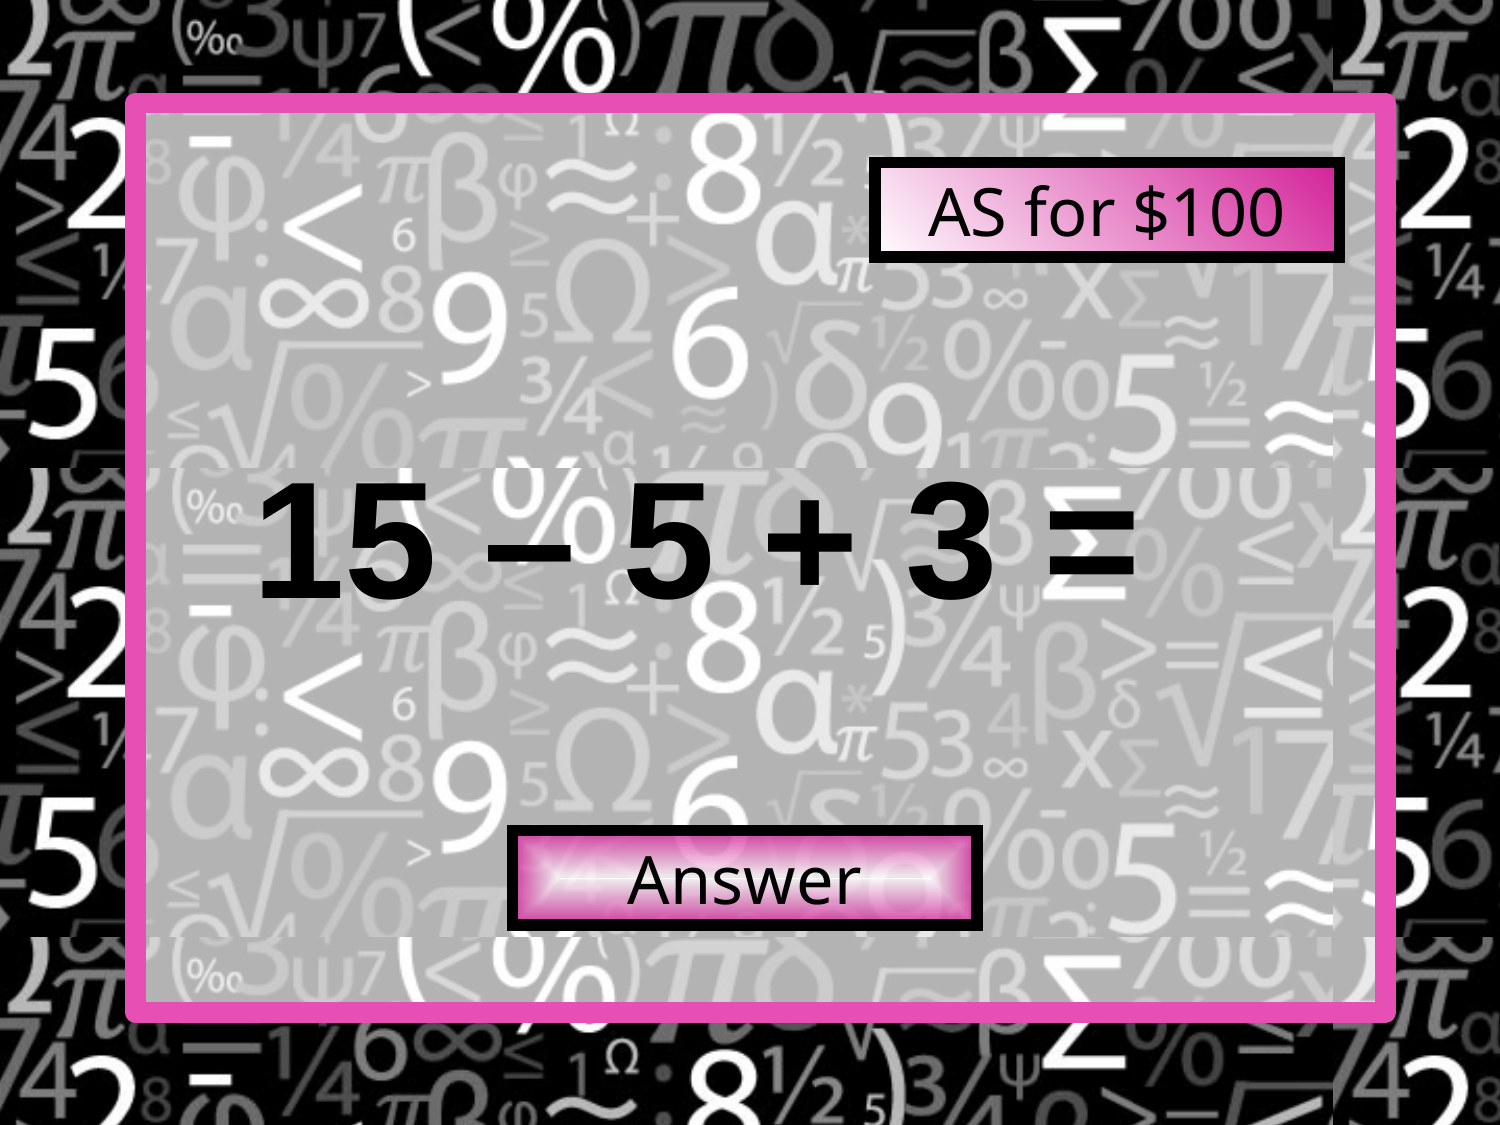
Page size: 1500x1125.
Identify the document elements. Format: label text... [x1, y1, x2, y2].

text_box AS for $100 [874, 162, 1340, 258]
picture [0, 0, 1500, 1125]
text_box 15 – 5 + 3 = [237, 424, 1338, 640]
text_box Answer [512, 830, 977, 926]
text_box [134, 101, 1388, 1015]
